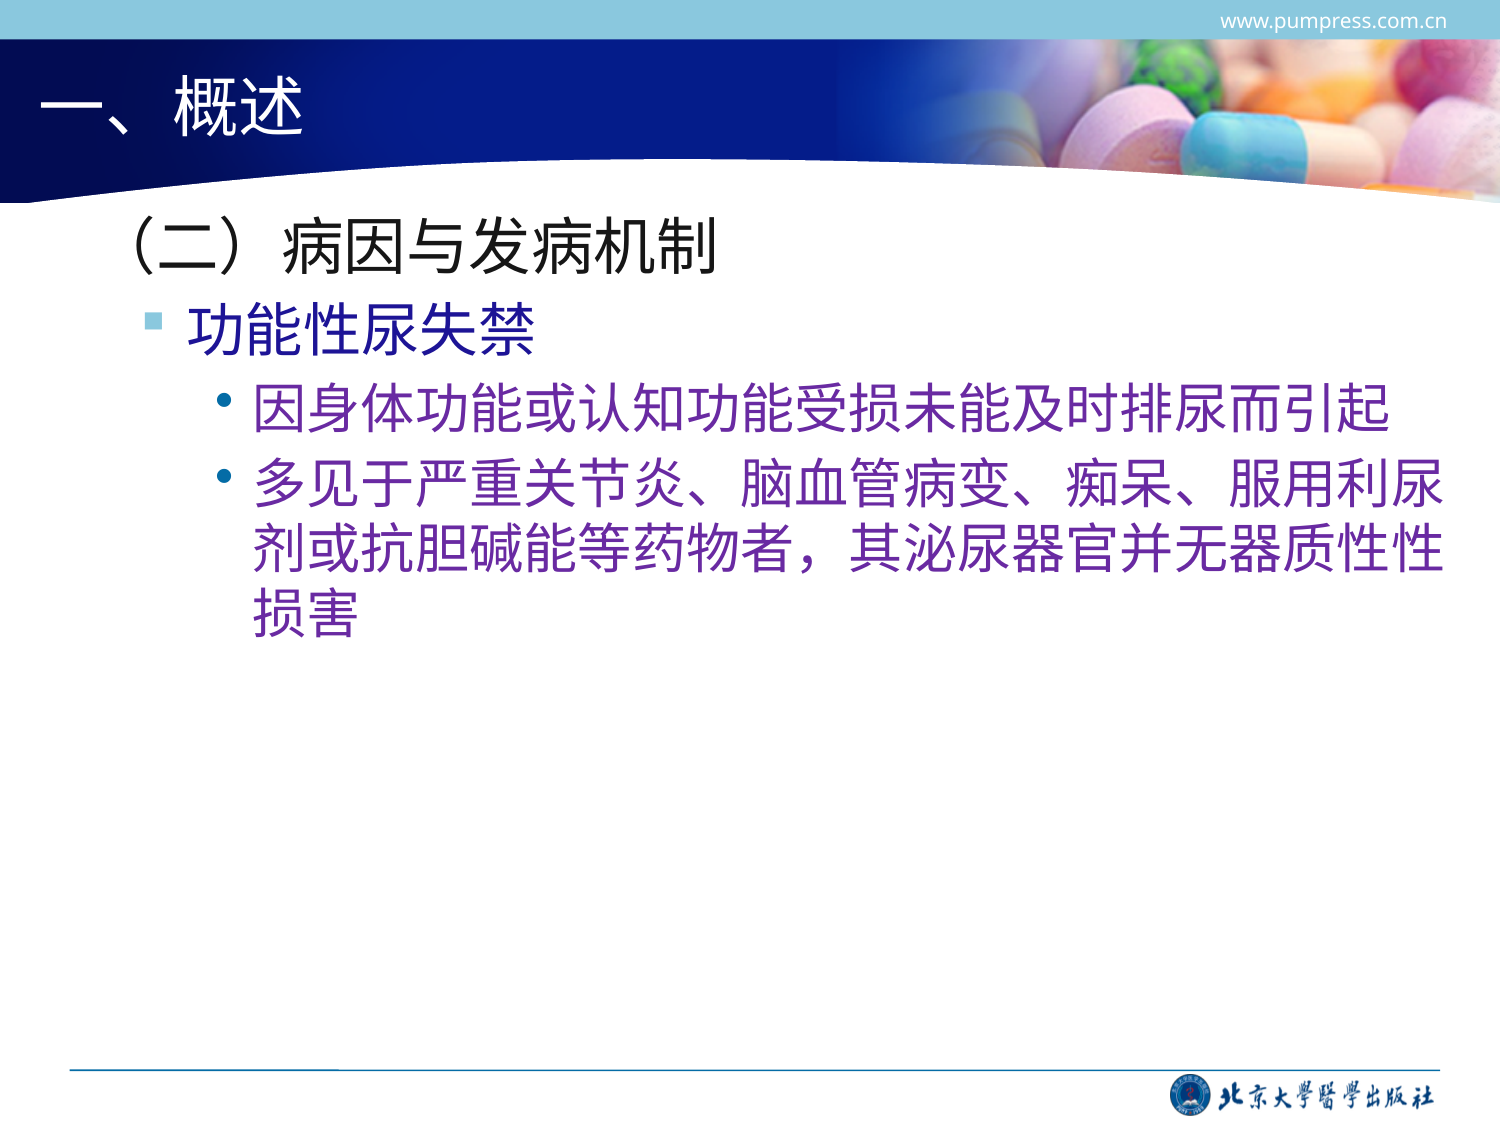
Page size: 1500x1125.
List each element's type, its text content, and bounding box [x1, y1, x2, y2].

picture [1170, 1074, 1436, 1118]
picture [0, 40, 1500, 203]
title 一、概述 [23, 58, 1349, 152]
list （二）病因与发病机制 功能性尿失禁 因身体功能或认知功能受损未能及时排尿而引起 多见于严重关节炎、脑血管病变、痴呆、服用利尿剂或抗胆碱能等药物者，其泌尿器官并无器质性性损害 [49, 198, 1463, 1026]
slide_number www.pumpress.com.cn [1024, 0, 1463, 38]
